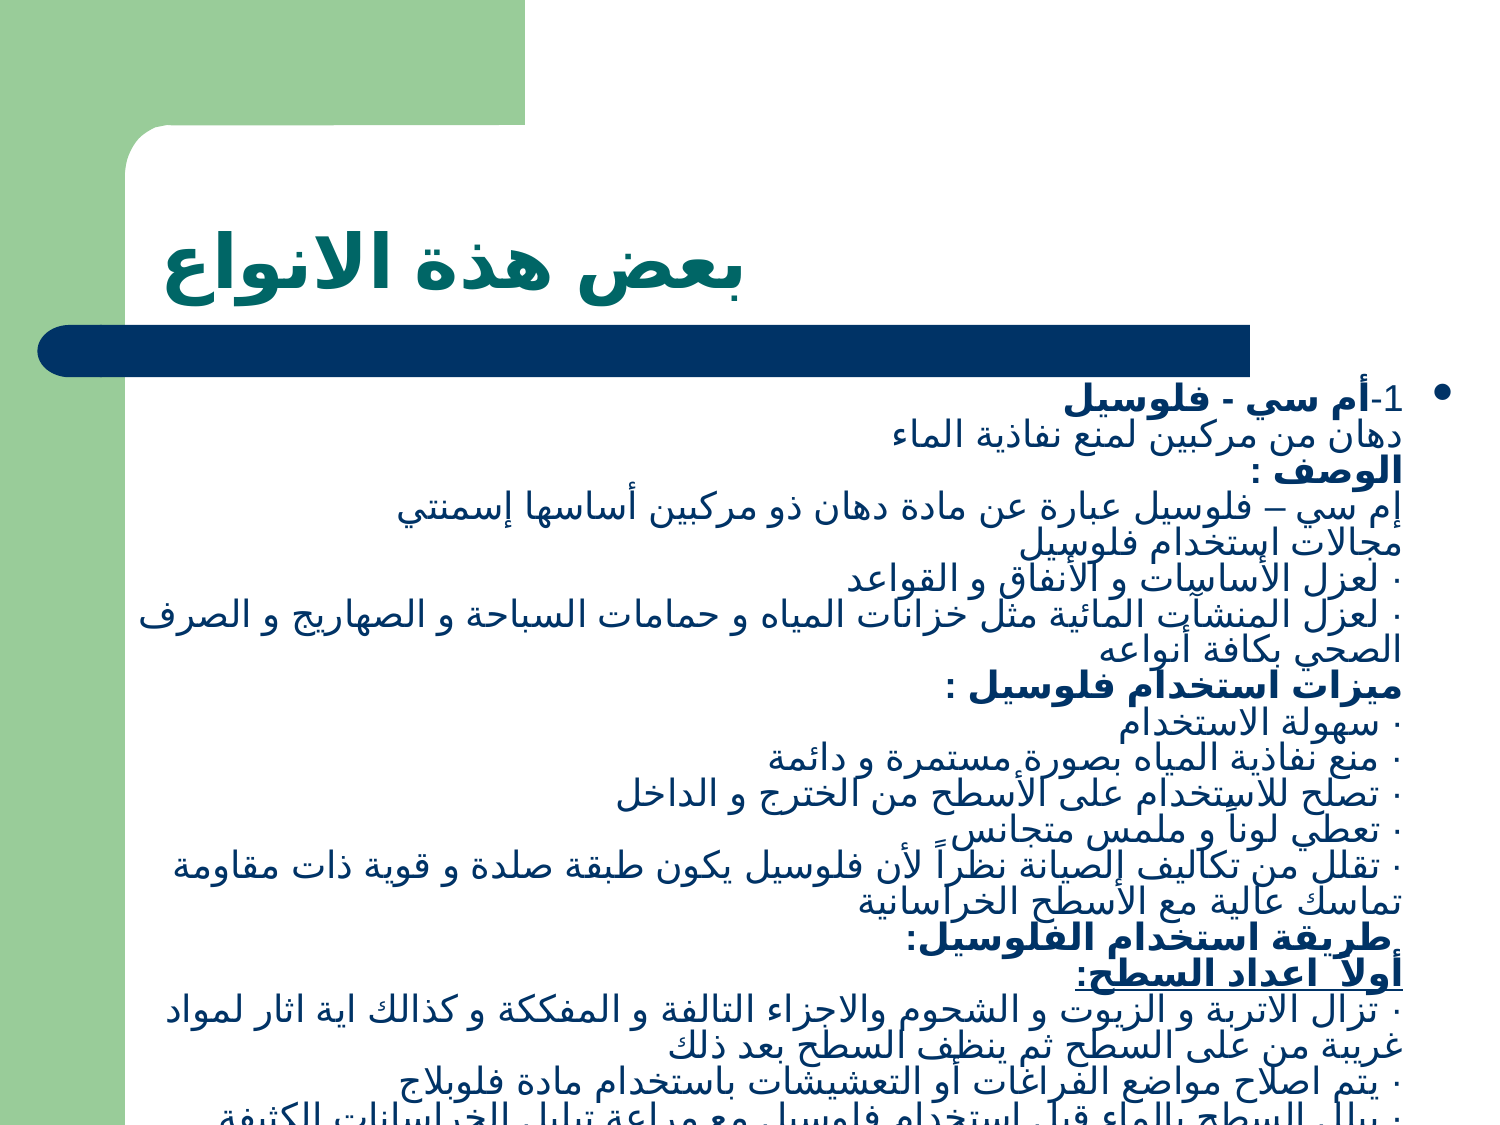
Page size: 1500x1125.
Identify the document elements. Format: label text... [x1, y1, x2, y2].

title بعض هذة الانواع [125, 125, 1425, 313]
list 1-أم سي - فلوسيل دهان من مركبين لمنع نفاذية الماء الوصف : إم سي – فلوسيل عبارة عن مادة دهان ذو مركبين أساسها إسمنتي مجالات استخدام فلوسيل · لعزل الأساسات و الأنفاق و القواعد · لعزل المنشآت المائية مثل خزانات المياه و حمامات السباحة و الصهاريج و الصرف الصحي بكافة أنواعه ميزات استخدام فلوسيل : · سهولة الاستخدام · منع نفاذية المياه بصورة مستمرة و دائمة · تصلح للاستخدام على الأسطح من الخترج و الداخل · تعطي لوناً و ملمس متجانس · تقلل من تكاليف الصيانة نظراً لأن فلوسيل يكون طبقة صلدة و قوية ذات مقاومة تماسك عالية مع الأسطح الخراسانية طريقة استخدام الفلوسيل: أولاً_اعداد السطح: · تزال الاتربة و الزيوت و الشحوم والاجزاء التالفة و المفككة و كذالك اية اثار لمواد غريبة من على السطح ثم ينظف السطح بعد ذلك · يتم اصلاح مواضع الفراغات أو التعشيشات باستخدام مادة فلوبلاج · يبلل السطح بالماء قبل استخدام فلوسيل مع مراعة تبليل الخراسانات الكثيفة مرتين على الاقل و الايقل الزمن الفاصل بينهما عن 30 دقيقة [112, 375, 1475, 1125]
